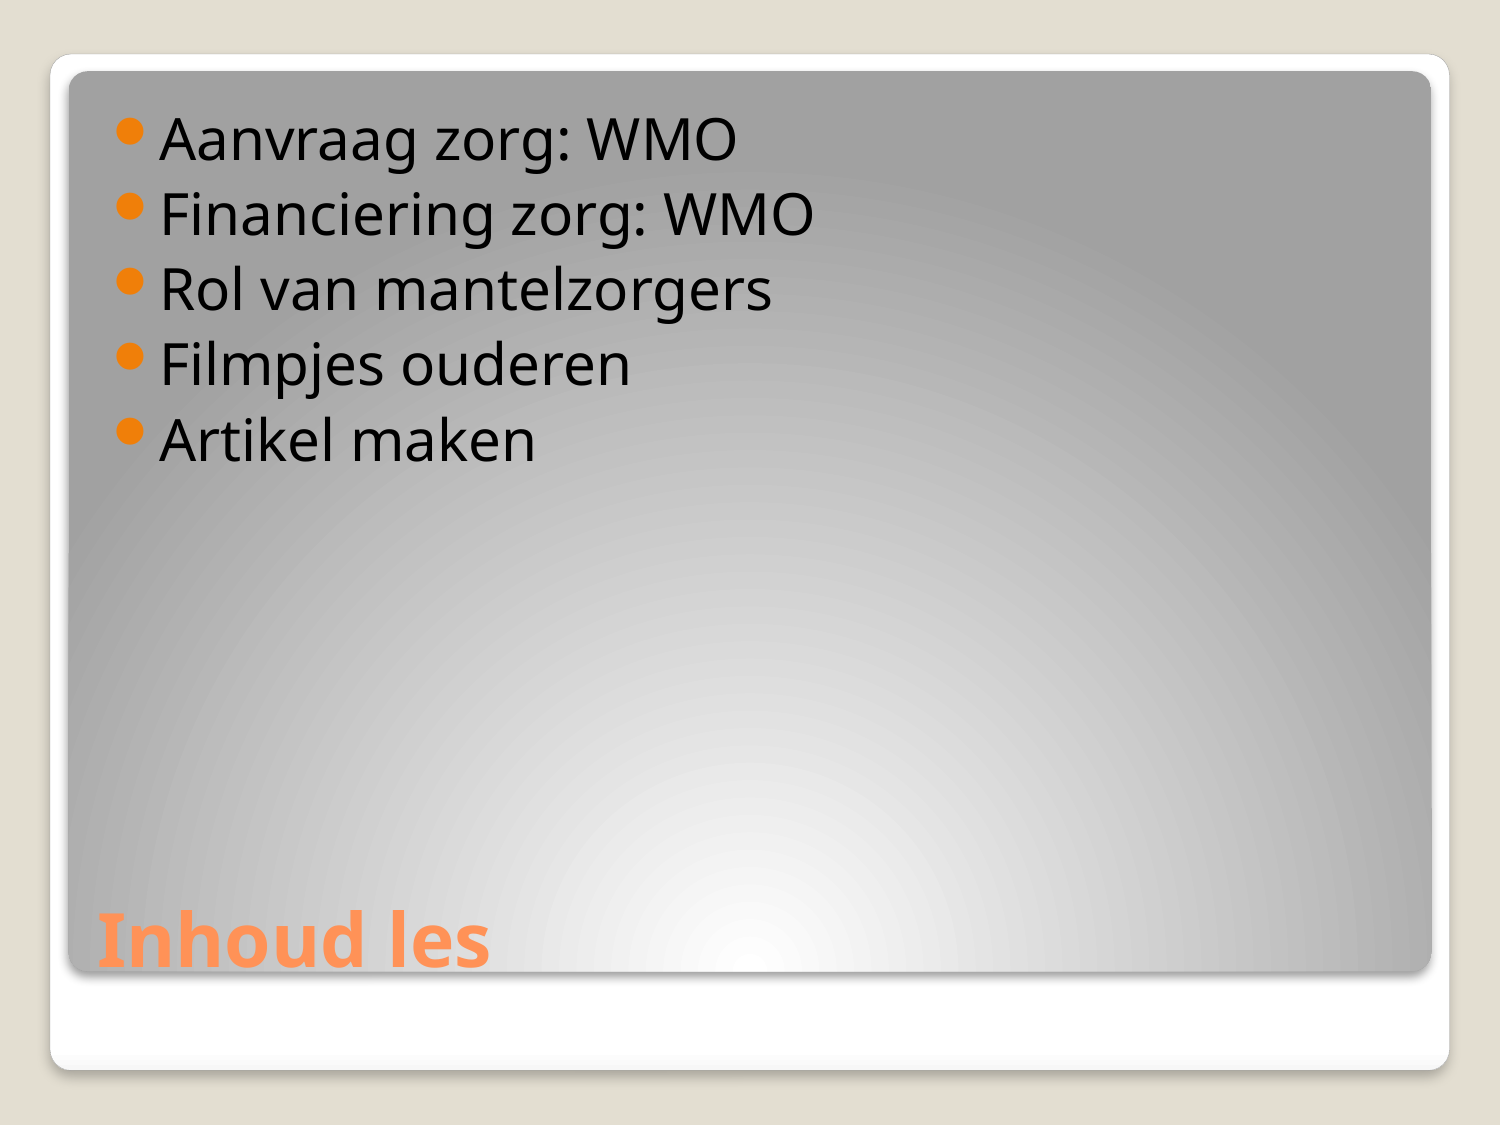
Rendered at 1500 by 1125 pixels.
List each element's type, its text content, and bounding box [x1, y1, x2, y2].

title Inhoud les [82, 817, 1425, 990]
list Aanvraag zorg: WMO Financiering zorg: WMO Rol van mantelzorgers Filmpjes ouderen Artikel maken [82, 86, 1425, 774]
